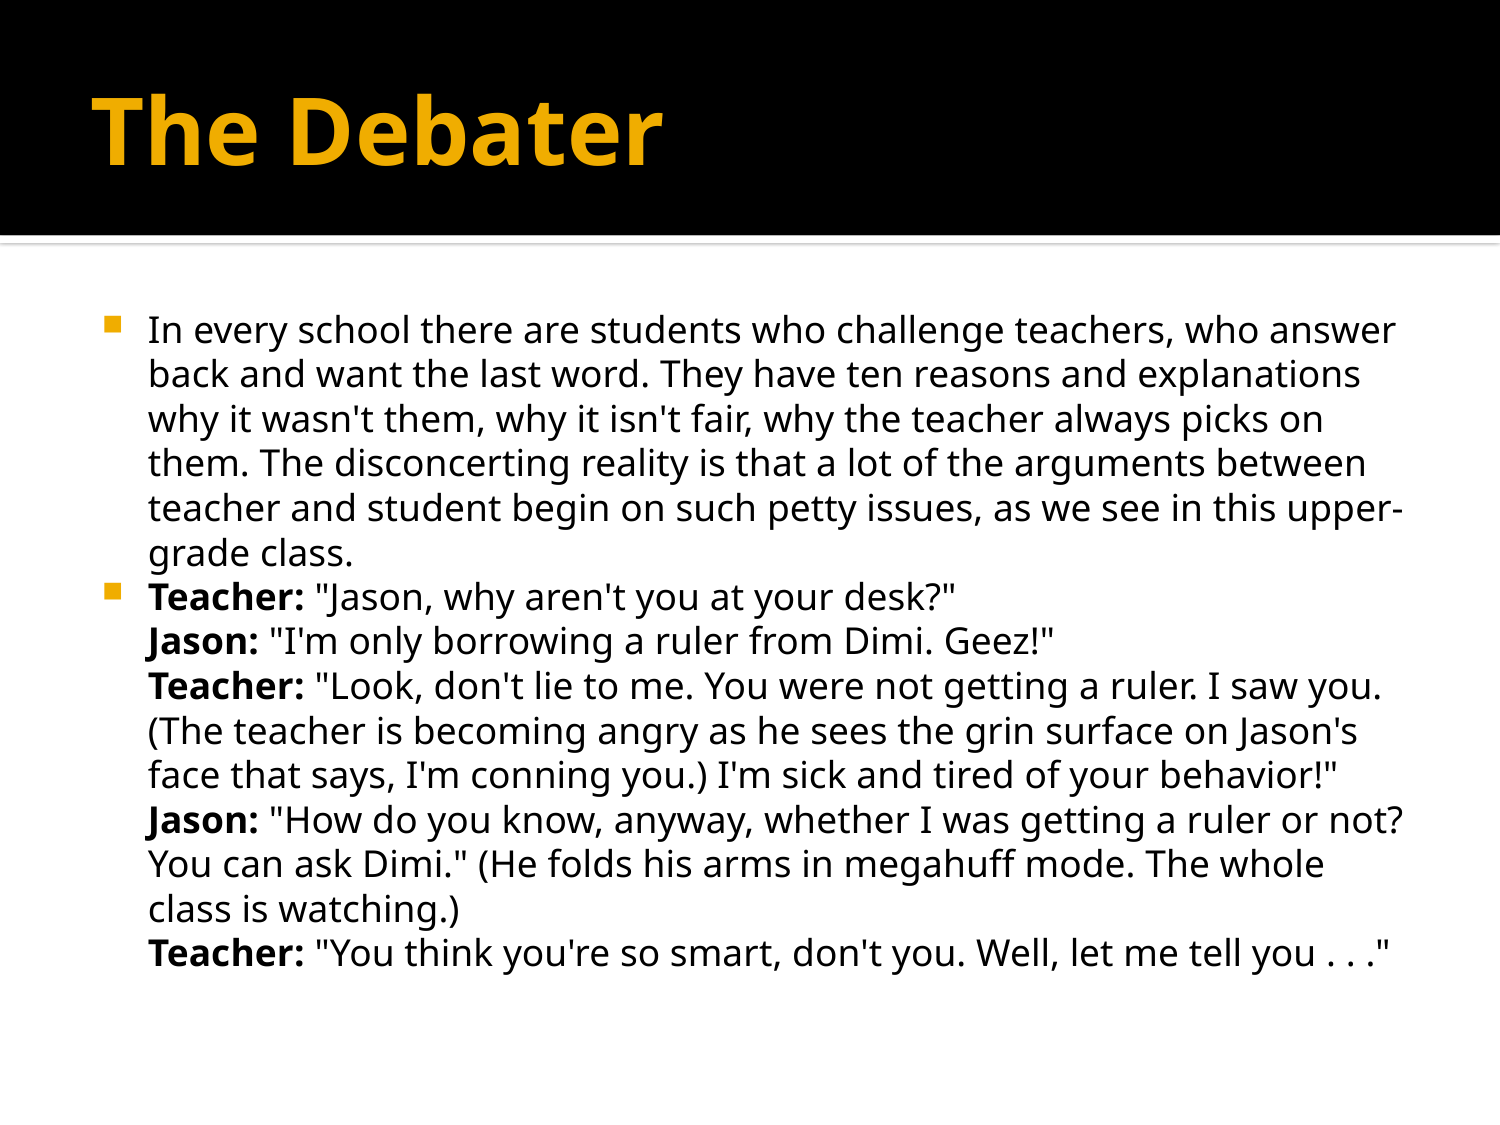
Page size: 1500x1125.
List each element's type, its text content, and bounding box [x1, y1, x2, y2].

list In every school there are students who challenge teachers, who answer back and want the last word. They have ten reasons and explanations why it wasn't them, why it isn't fair, why the teacher always picks on them. The disconcerting reality is that a lot of the arguments between teacher and student begin on such petty issues, as we see in this upper-grade class. Teacher: "Jason, why aren't you at your desk?" Jason: "I'm only borrowing a ruler from Dimi. Geez!" Teacher: "Look, don't lie to me. You were not getting a ruler. I saw you. (The teacher is becoming angry as he sees the grin surface on Jason's face that says, I'm conning you.) I'm sick and tired of your behavior!" Jason: "How do you know, anyway, whether I was getting a ruler or not? You can ask Dimi." (He folds his arms in megahuff mode. The whole class is watching.) Teacher: "You think you're so smart, don't you. Well, let me tell you . . ." [75, 291, 1425, 1050]
title The Debater [75, 25, 1425, 231]
